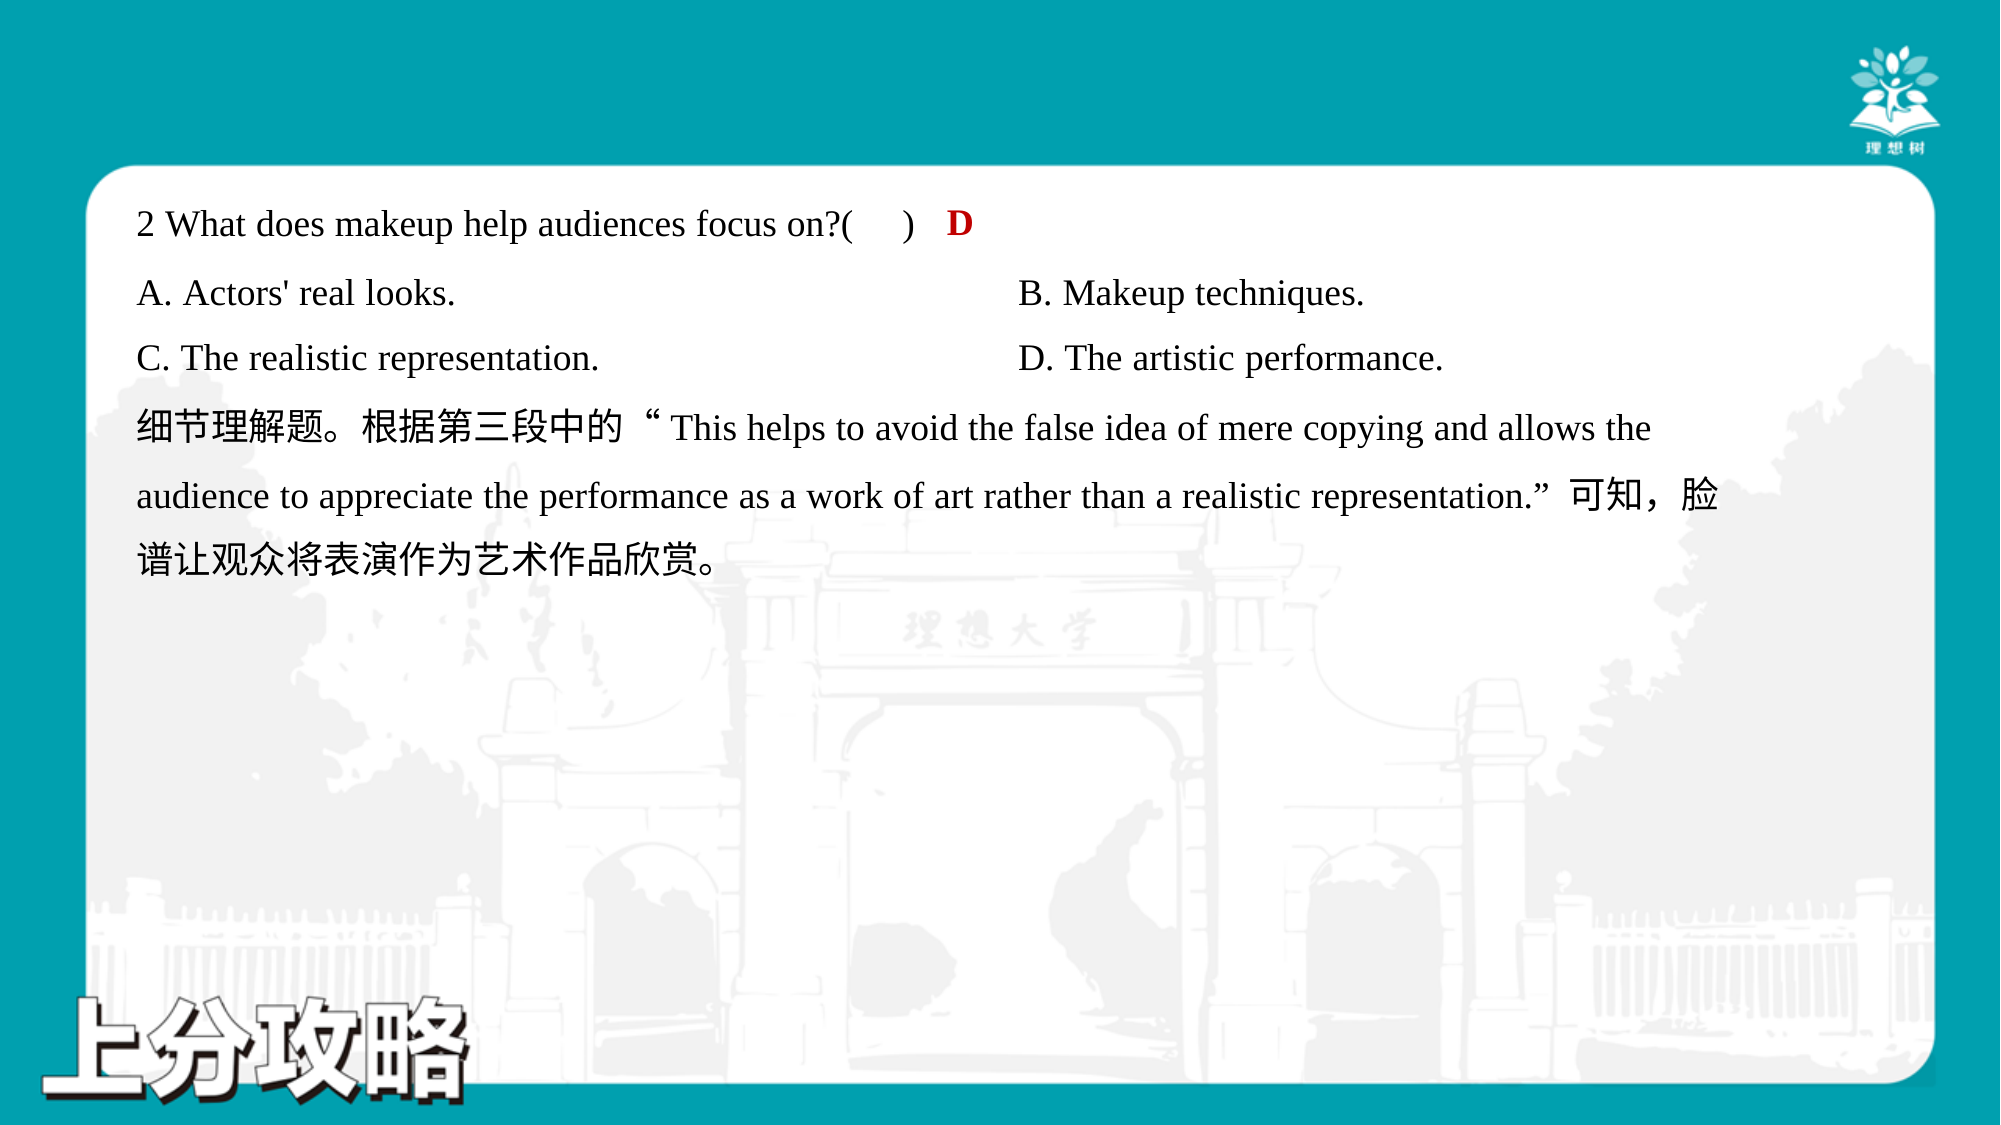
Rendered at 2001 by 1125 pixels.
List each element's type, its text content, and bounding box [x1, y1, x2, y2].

text_box 细节理解题。根据第三段中的“This helps to avoid the false idea of mere copying and allows the audience to appreciate the performance as a work of art rather than a realistic representation.” 可知，脸 谱让观众将表演作为艺术作品欣赏。 [136, 379, 1865, 575]
text_box A. Actors' real looks. B. Makeup techniques. C. The realistic representation. D. The artistic performance. [136, 244, 1865, 371]
picture [0, 0, 2000, 1125]
text_box 2 What does makeup help audiences focus on?( ) [136, 176, 1865, 237]
text_box D [933, 176, 988, 236]
